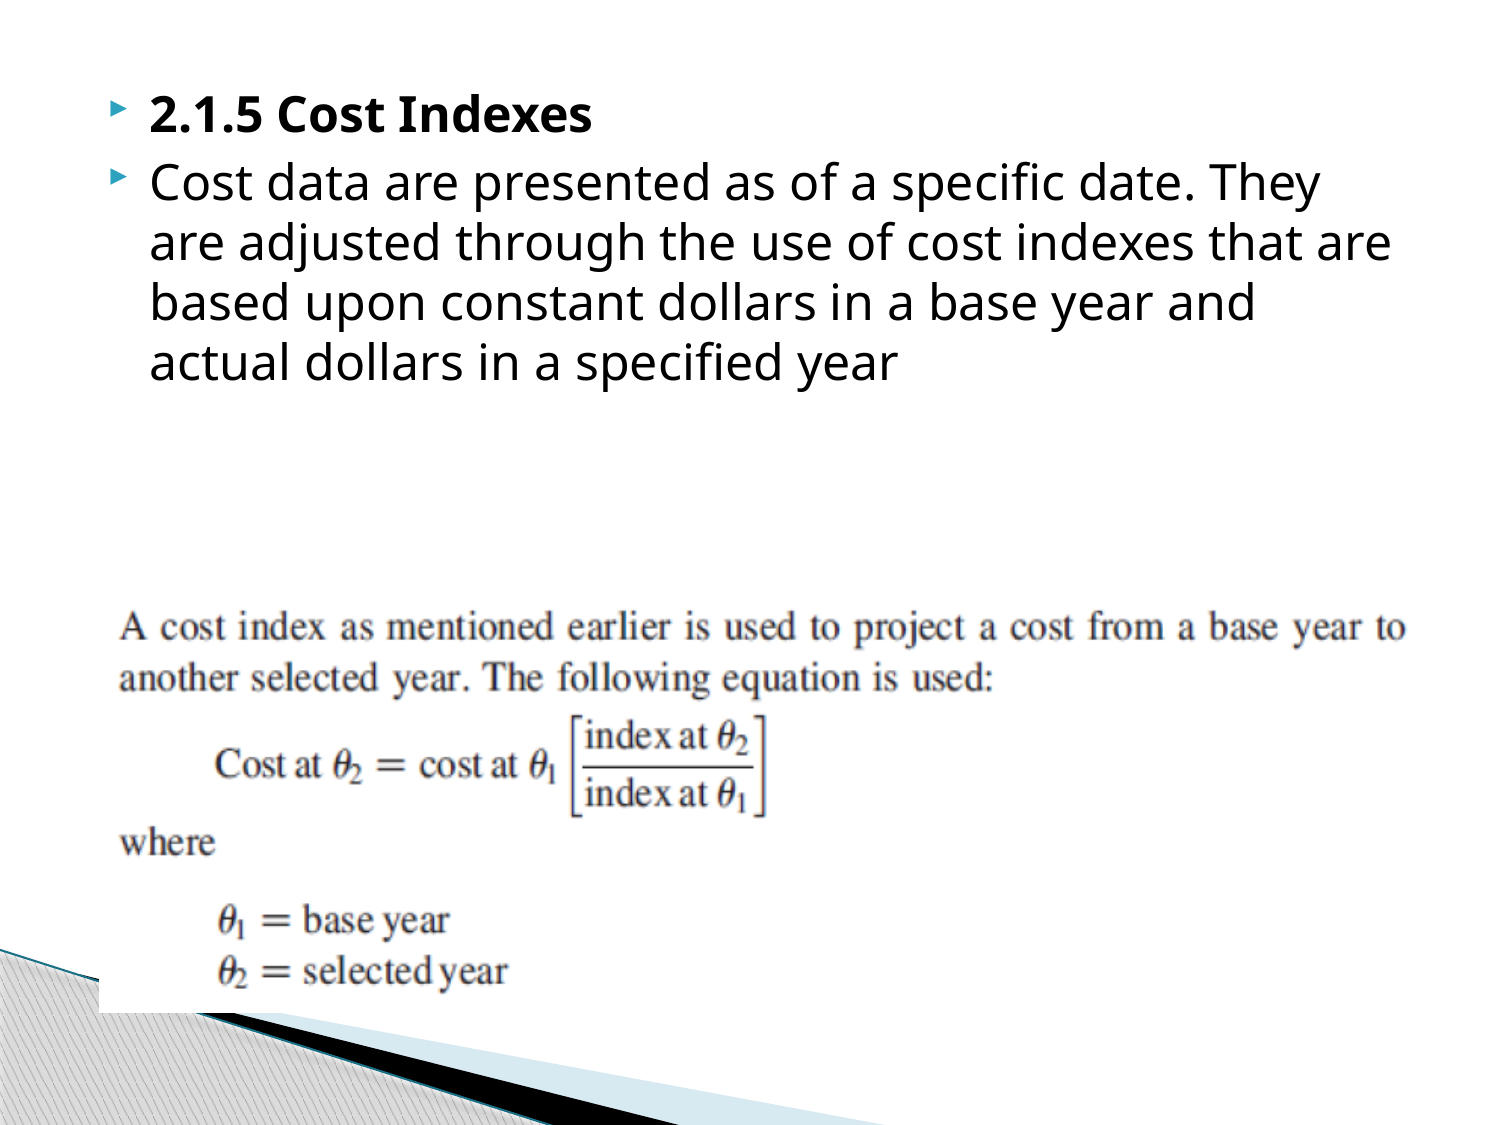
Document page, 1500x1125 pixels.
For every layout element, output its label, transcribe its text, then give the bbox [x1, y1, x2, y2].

picture [99, 587, 1438, 1013]
list 2.1.5 Cost Indexes Cost data are presented as of a specific date. They are adjusted through the use of cost indexes that are based upon constant dollars in a base year and actual dollars in a specified year [75, 75, 1425, 1005]
